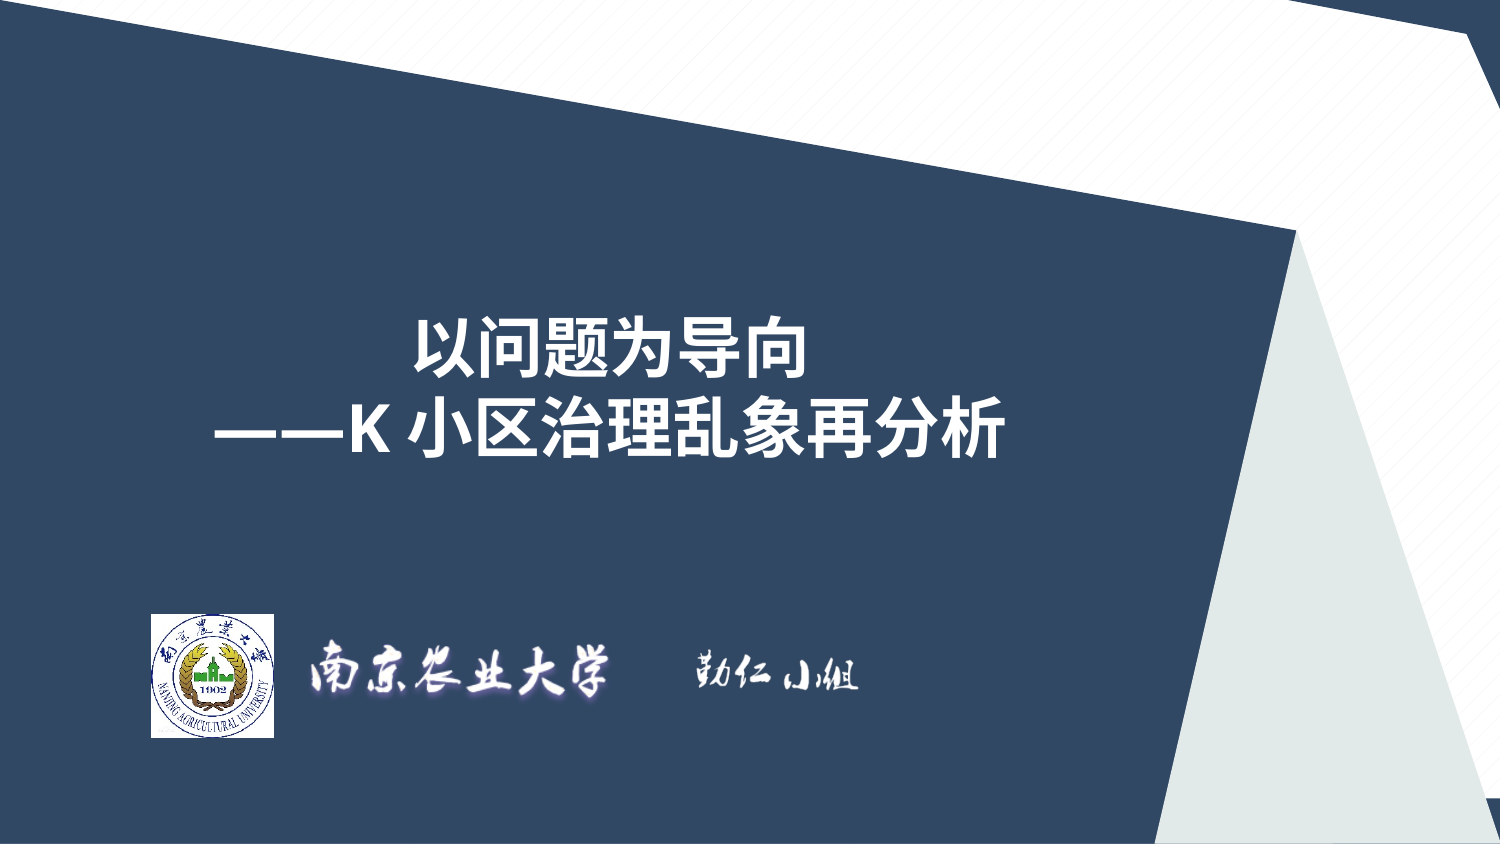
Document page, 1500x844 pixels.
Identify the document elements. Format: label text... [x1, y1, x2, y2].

text_box [1287, 0, 1500, 110]
picture [151, 614, 653, 738]
text_box 以问题为导向 ——K小区治理乱象再分析 [197, 298, 1022, 473]
text_box [0, 0, 1295, 844]
picture [672, 635, 904, 717]
text_box [1153, 225, 1500, 844]
